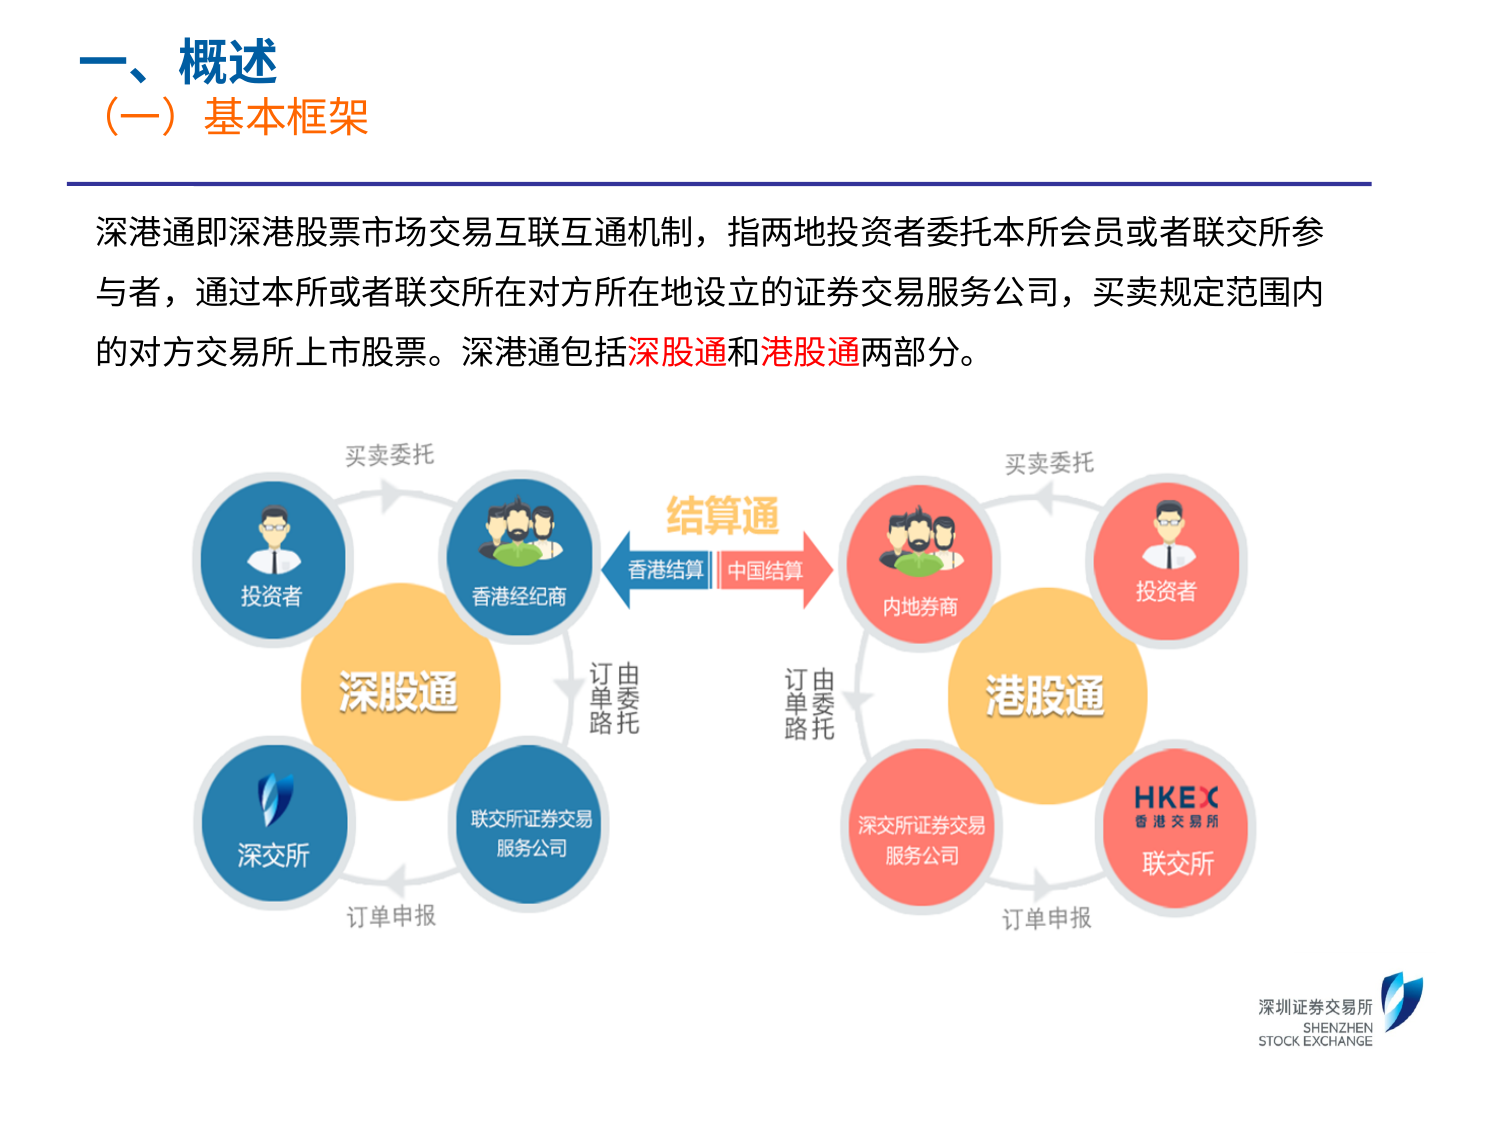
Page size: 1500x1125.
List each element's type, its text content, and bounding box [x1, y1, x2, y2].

text_box 深港通即深港股票市场交易互联互通机制，指两地投资者委托本所会员或者联交所参与者，通过本所或者联交所在对方所在地设立的证券交易服务公司，买卖规定范围内的对方交易所上市股票。深港通包括深股通和港股通两部分。 [80, 183, 1345, 379]
picture [147, 408, 1436, 1065]
text_box 一、概述 （一）基本框架 [66, 24, 609, 146]
